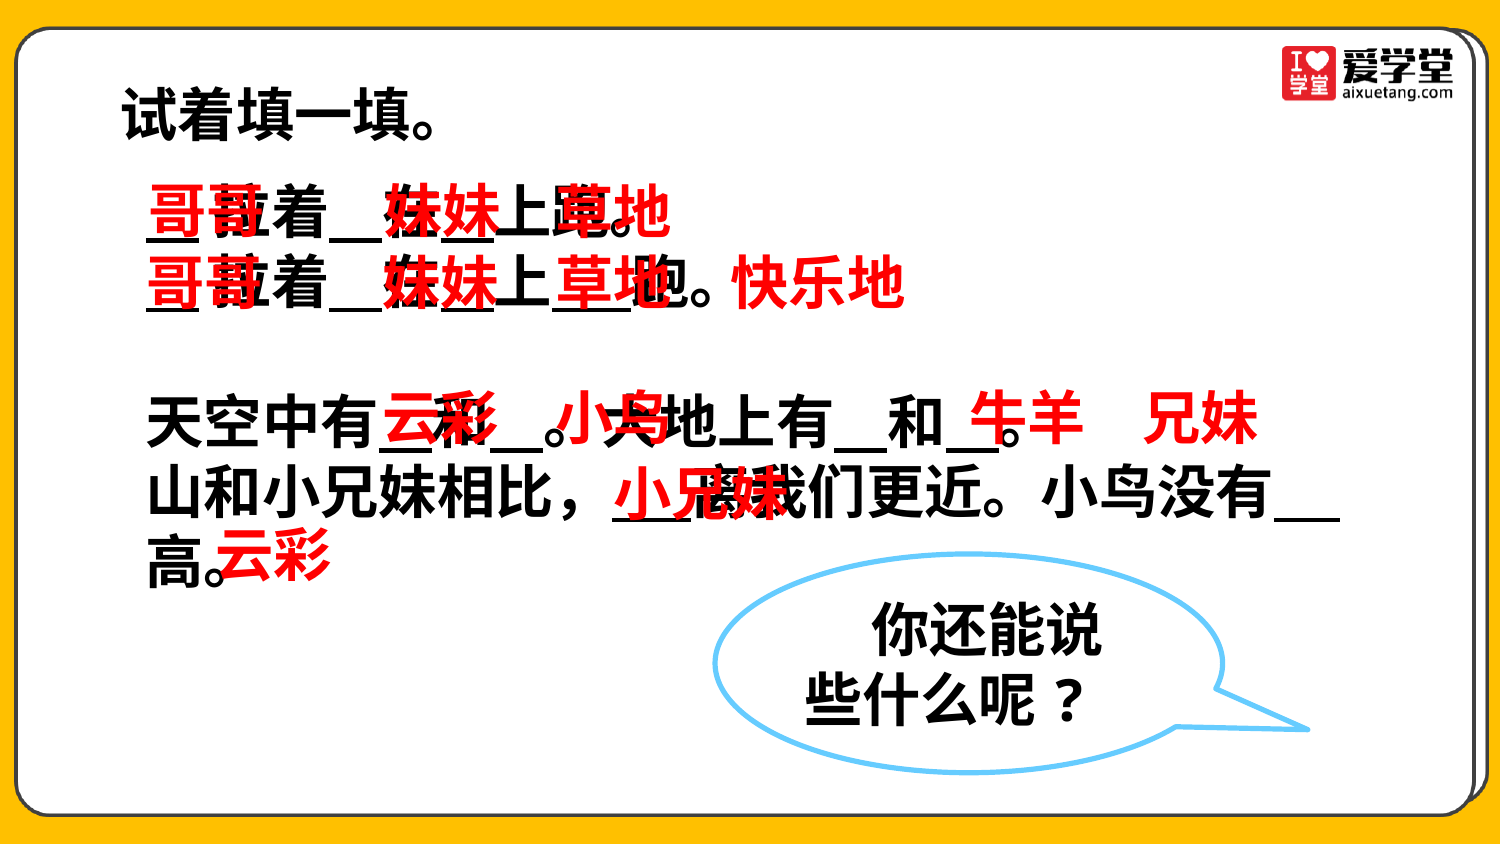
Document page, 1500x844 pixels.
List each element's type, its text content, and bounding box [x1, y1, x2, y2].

text_box 你还能说些什么呢? [715, 553, 1308, 773]
text_box 牛羊 [954, 374, 1102, 459]
text_box 兄妹 [1127, 374, 1275, 459]
text_box 云彩 [367, 374, 515, 459]
text_box 小兄妹 [599, 449, 804, 535]
text_box 草地 [540, 238, 687, 324]
text_box 哥哥 [133, 166, 280, 252]
text_box 试着填一填。 [105, 70, 1243, 156]
text_box 草地 [540, 168, 687, 238]
text_box 拉着 在 上跑。 拉着 在 上 跑。 天空中有 和 。大地上有 和 。 山和小兄妹相比， 离我们更近。小鸟没有 .高。 [131, 168, 1369, 603]
picture [0, 0, 1500, 844]
text_box 快乐地 [715, 238, 921, 324]
text_box 云彩 [200, 511, 347, 596]
text_box 小鸟 [540, 374, 687, 459]
text_box 妹妹 [367, 238, 515, 324]
text_box 哥哥 [131, 238, 278, 324]
text_box 妹妹 [369, 166, 516, 252]
